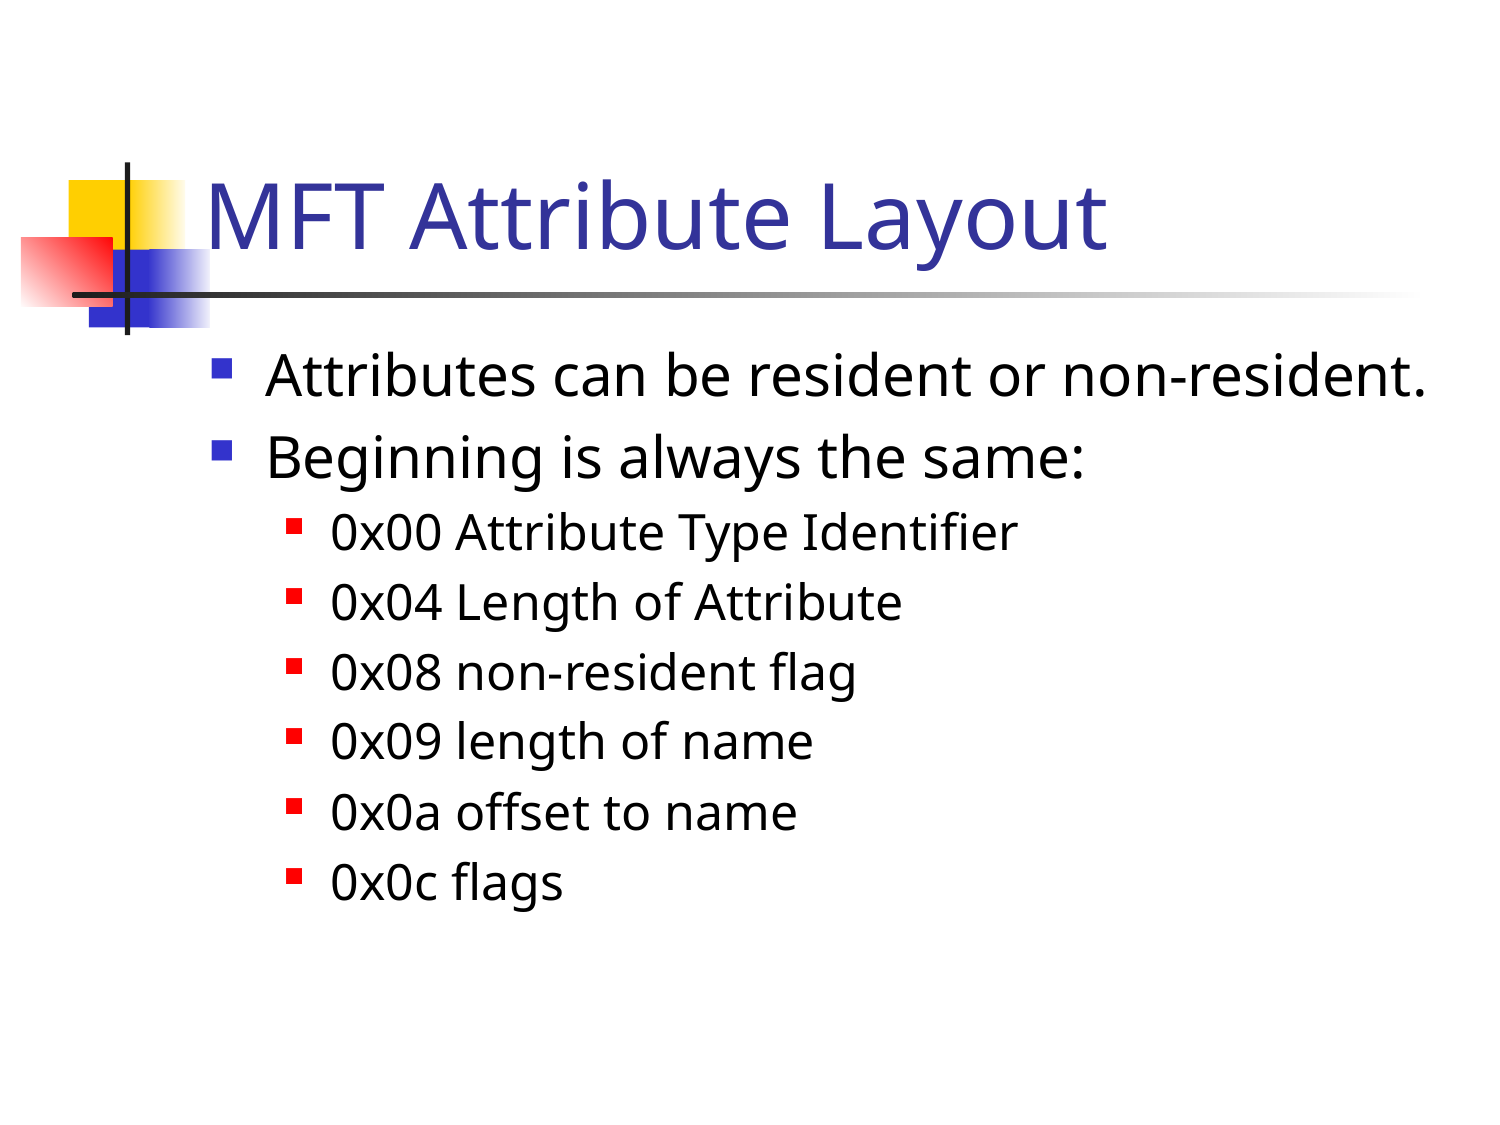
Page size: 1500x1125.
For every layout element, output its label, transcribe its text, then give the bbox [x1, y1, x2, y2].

list Attributes can be resident or non-resident. Beginning is always the same: 0x00 Attribute Type Identifier 0x04 Length of Attribute 0x08 non-resident flag 0x09 length of name 0x0a offset to name 0x0c flags [193, 330, 1470, 1007]
title MFT Attribute Layout [188, 34, 1468, 276]
